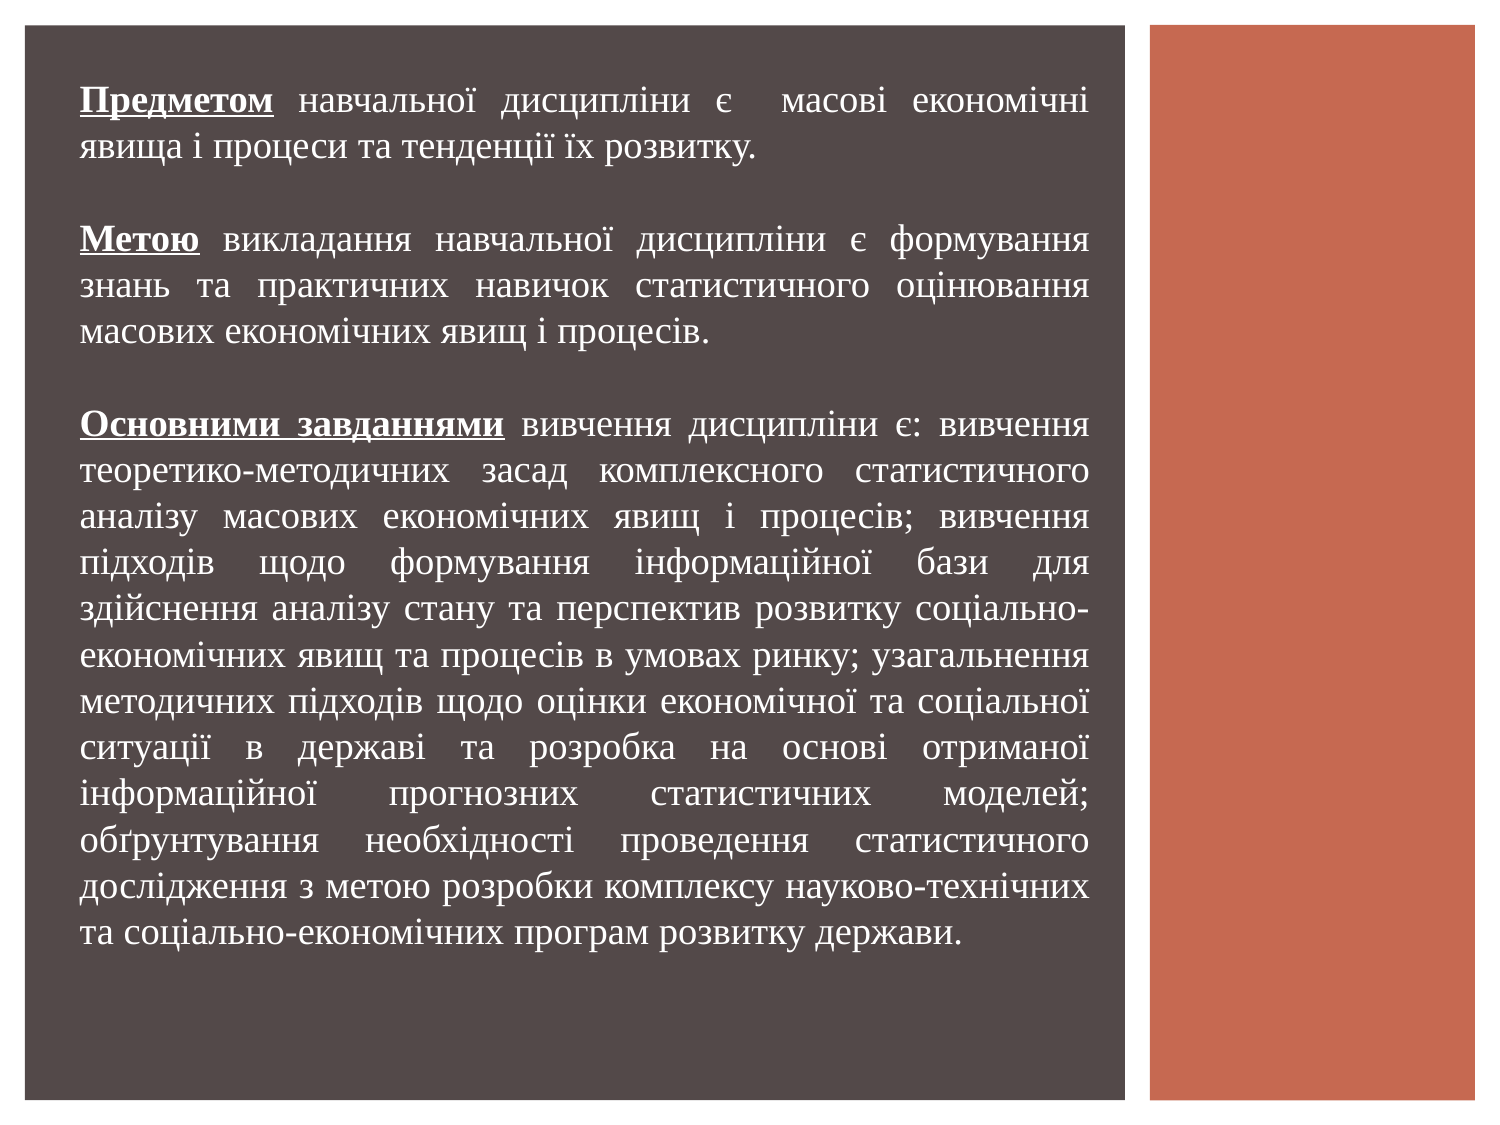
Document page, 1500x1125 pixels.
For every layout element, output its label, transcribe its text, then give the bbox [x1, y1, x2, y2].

text_box Предметом навчальної дисципліни є масові економічні явища і процеси та тенденції їх розвитку. Метою викладання навчальної дисципліни є формування знань та практичних навичок статистичного оцінювання масових економічних явищ і процесів. Основними завданнями вивчення дисципліни є: вивчення теоретико-методичних засад комплексного статистичного аналізу масових економічних явищ і процесів; вивчення підходів щодо формування інформаційної бази для здійснення аналізу стану та перспектив розвитку соціально-економічних явищ та процесів в умовах ринку; узагальнення методичних підходів щодо оцінки економічної та соціальної ситуації в державі та розробка на основі отриманої інформаційної прогнозних статистичних моделей; обґрунтування необхідності проведення статистичного дослідження з метою розробки комплексу науково-технічних та соціально-економічних програм розвитку держави. [64, 66, 1105, 1006]
